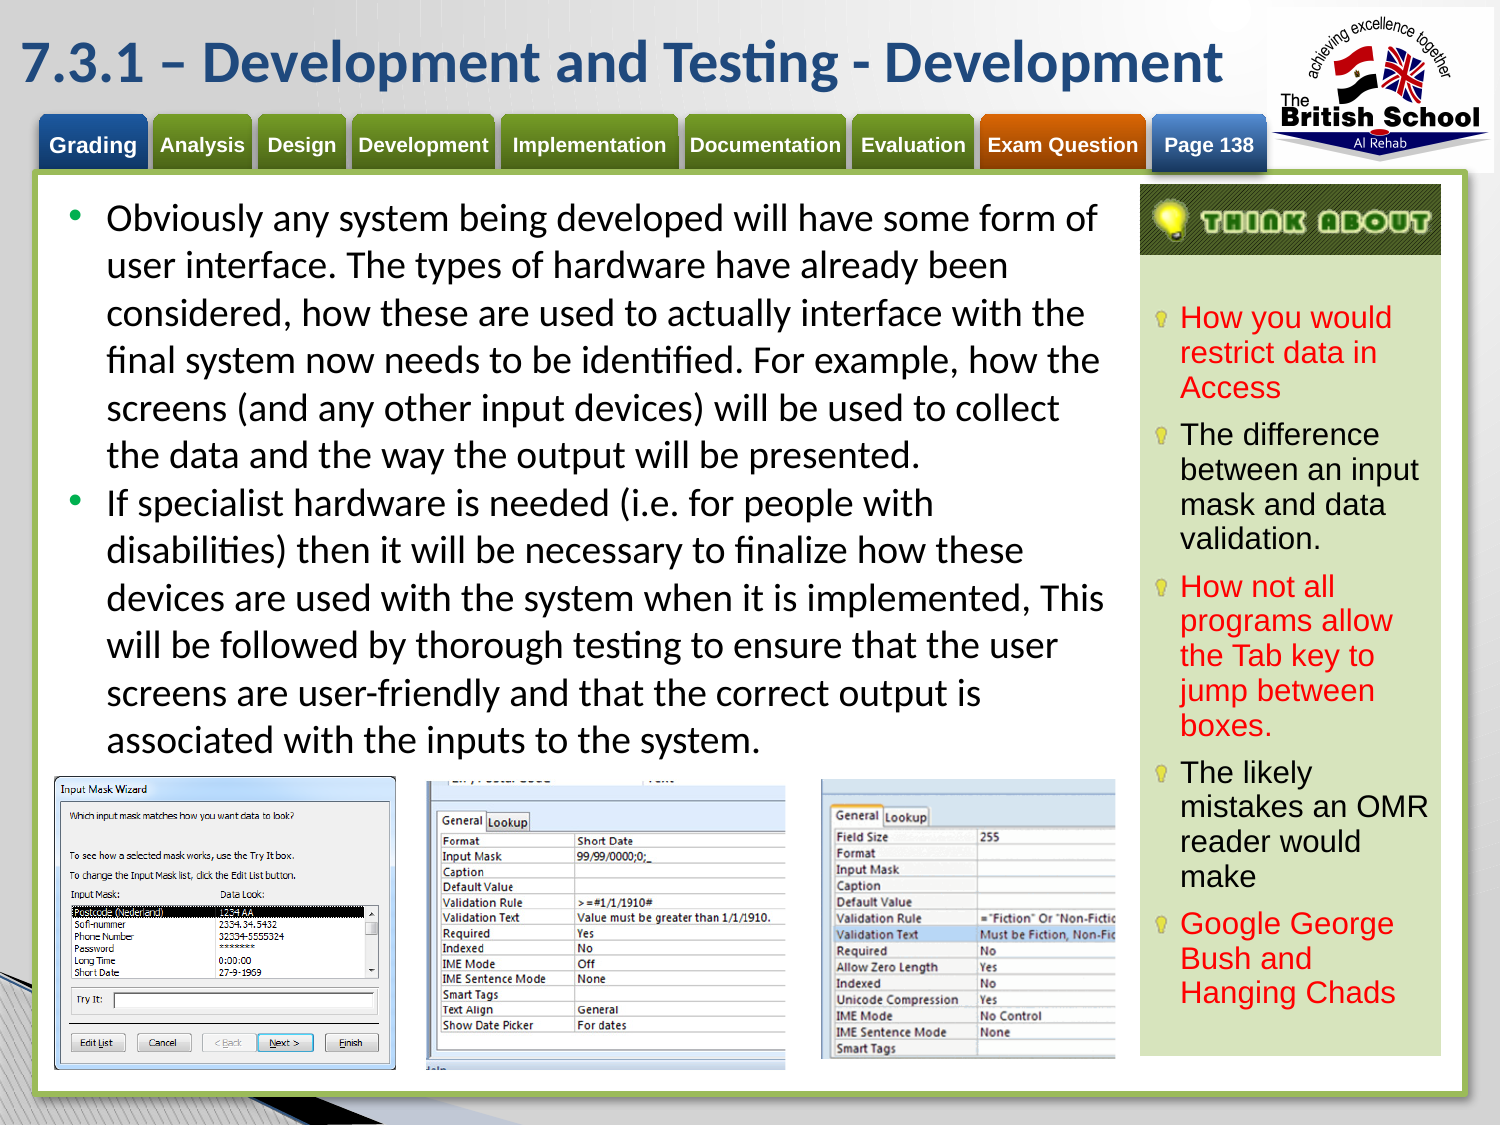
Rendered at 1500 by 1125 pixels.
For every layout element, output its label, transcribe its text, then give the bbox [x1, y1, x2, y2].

table_cell How you would restrict data in Access The difference between an input mask and data validation. How not all programs allow the Tab key to jump between boxes. The likely mistakes an OMR reader would make Google George Bush and Hanging Chads [1140, 255, 1441, 1056]
picture [1151, 912, 1170, 935]
picture [1151, 761, 1170, 784]
picture [820, 779, 1116, 1059]
table_header [1140, 184, 1441, 255]
picture [1267, 7, 1495, 173]
picture [1151, 423, 1170, 446]
picture [1151, 196, 1436, 247]
picture [423, 779, 786, 1071]
text_box Page 138 [1151, 113, 1268, 173]
picture [1151, 575, 1170, 598]
picture [54, 776, 396, 1070]
title 7.3.1 – Development and Testing - Development [5, 7, 1256, 110]
picture [1151, 307, 1170, 329]
text_box Obviously any system being developed will have some form of user interface. The types of hardware have already been considered, how these are used to actually interface with the final system now needs to be identified. For example, how the screens (and any other input devices) will be used to collect the data and the way the output will be presented. If specialist hardware is needed (i.e. for people with disabilities) then it will be necessary to finalize how these devices are used with the system when it is implemented, This will be followed by thorough testing to ensure that the user screens are user-friendly and that the correct output is associated with the inputs to the system. [53, 184, 1134, 769]
picture [281, 1114, 303, 1125]
